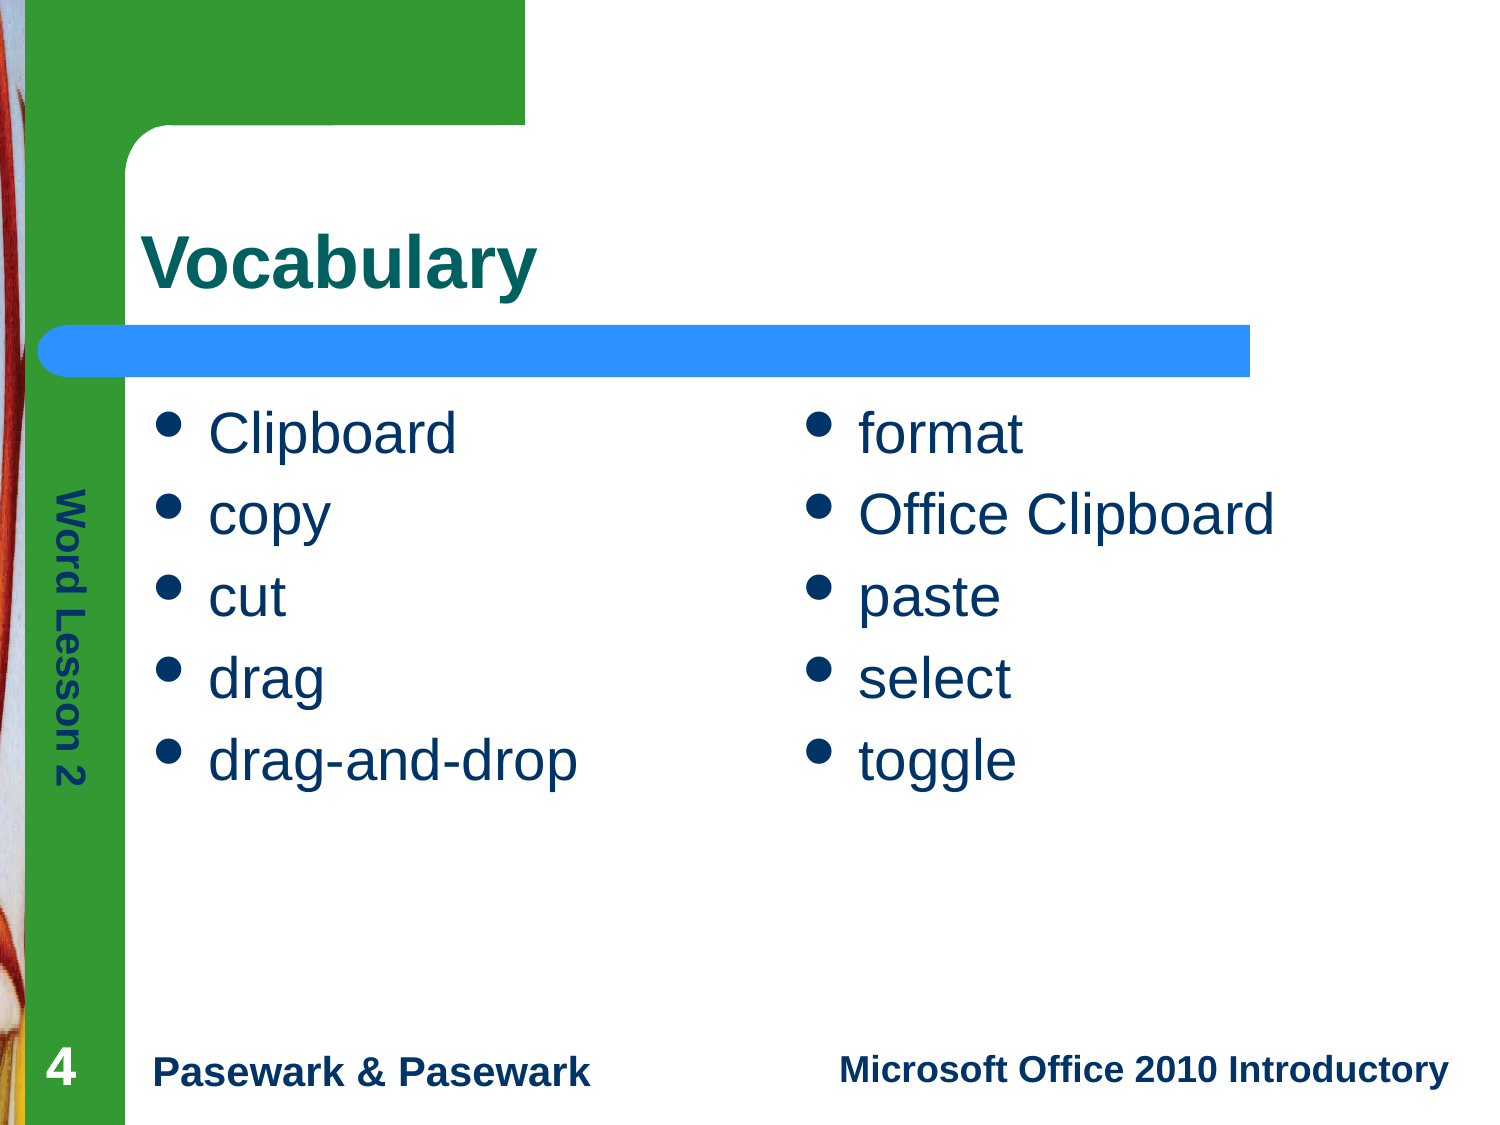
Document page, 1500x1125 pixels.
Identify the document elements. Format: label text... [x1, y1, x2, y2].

picture [0, 0, 25, 1125]
list format Office Clipboard paste select toggle [787, 387, 1400, 1038]
title Vocabulary [124, 124, 1426, 313]
text_box 4 [13, 1023, 111, 1105]
list Clipboard copy cut drag drag-and-drop [137, 387, 763, 1026]
